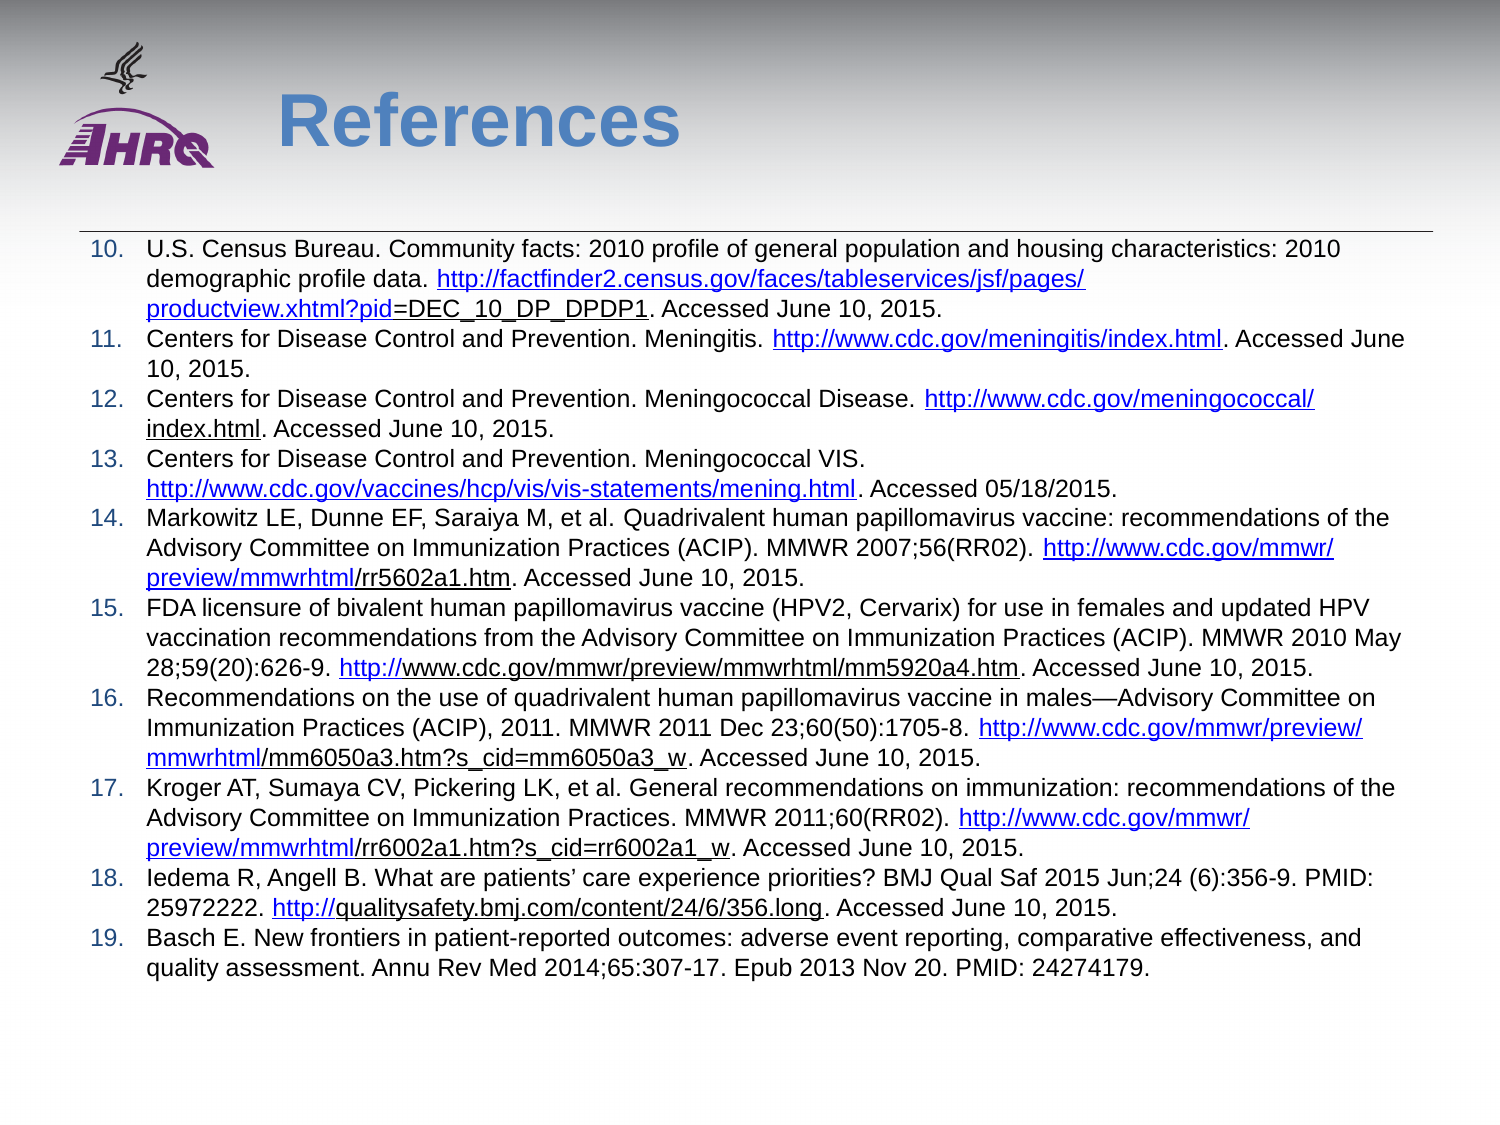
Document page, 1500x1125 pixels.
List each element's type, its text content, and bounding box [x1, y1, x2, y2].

list U.S. Census Bureau. Community facts: 2010 profile of general population and housing characteristics: 2010 demographic profile data. http://factfinder2.census.gov/faces/tableservices/jsf/pages/ productview.xhtml?pid=DEC_10_DP_DPDP1. Accessed June 10, 2015. Centers for Disease Control and Prevention. Meningitis. http://www.cdc.gov/meningitis/index.html. Accessed June 10, 2015. Centers for Disease Control and Prevention. Meningococcal Disease. http://www.cdc.gov/meningococcal/ index.html. Accessed June 10, 2015. Centers for Disease Control and Prevention. Meningococcal VIS. http://www.cdc.gov/vaccines/hcp/vis/vis-statements/mening.html. Accessed 05/18/2015. Markowitz LE, Dunne EF, Saraiya M, et al. Quadrivalent human papillomavirus vaccine: recommendations of the Advisory Committee on Immunization Practices (ACIP). MMWR 2007;56(RR02). http://www.cdc.gov/mmwr/ preview/mmwrhtml/rr5602a1.htm. Accessed June 10, 2015. FDA licensure of bivalent human papillomavirus vaccine (HPV2, Cervarix) for use in females and updated HPV vaccination recommendations from the Advisory Committee on Immunization Practices (ACIP). MMWR 2010 May 28;59(20):626-9. http://www.cdc.gov/mmwr/preview/mmwrhtml/mm5920a4.htm. Accessed June 10, 2015. Recommendations on the use of quadrivalent human papillomavirus vaccine in males—Advisory Committee on Immunization Practices (ACIP), 2011. MMWR 2011 Dec 23;60(50):1705-8. http://www.cdc.gov/mmwr/preview/ mmwrhtml/mm6050a3.htm?s_cid=mm6050a3_w. Accessed June 10, 2015. Kroger AT, Sumaya CV, Pickering LK, et al. General recommendations on immunization: recommendations of the Advisory Committee on Immunization Practices. MMWR 2011;60(RR02). http://www.cdc.gov/mmwr/ preview/mmwrhtml/rr6002a1.htm?s_cid=rr6002a1_w. Accessed June 10, 2015. Iedema R, Angell B. What are patients’ care experience priorities? BMJ Qual Saf 2015 Jun;24 (6):356-9. PMID: 25972222. http://qualitysafety.bmj.com/content/24/6/356.long. Accessed June 10, 2015. Basch E. New frontiers in patient-reported outcomes: adverse event reporting, comparative effectiveness, and quality assessment. Annu Rev Med 2014;65:307-17. Epub 2013 Nov 20. PMID: 24274179. [75, 224, 1438, 1025]
picture [0, 0, 1500, 1125]
title References [262, 45, 1425, 188]
